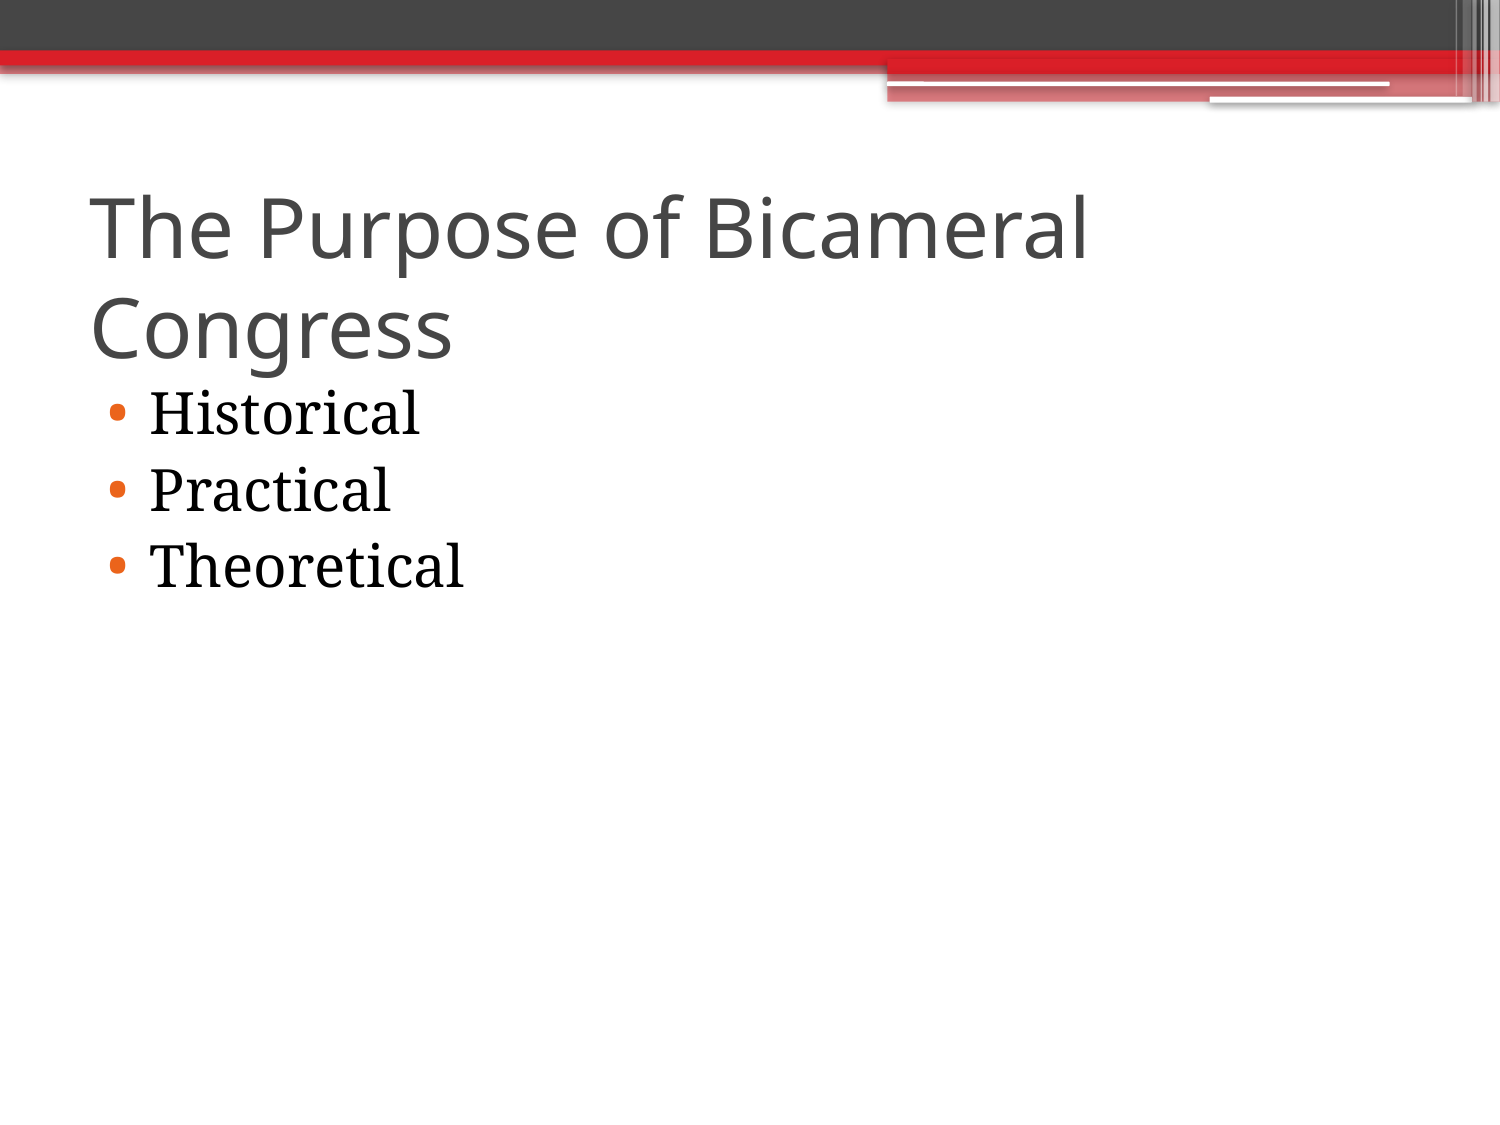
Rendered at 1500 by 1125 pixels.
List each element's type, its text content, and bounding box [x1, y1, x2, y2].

title The Purpose of Bicameral Congress [75, 187, 1425, 363]
list Historical Practical Theoretical [75, 368, 1425, 1079]
